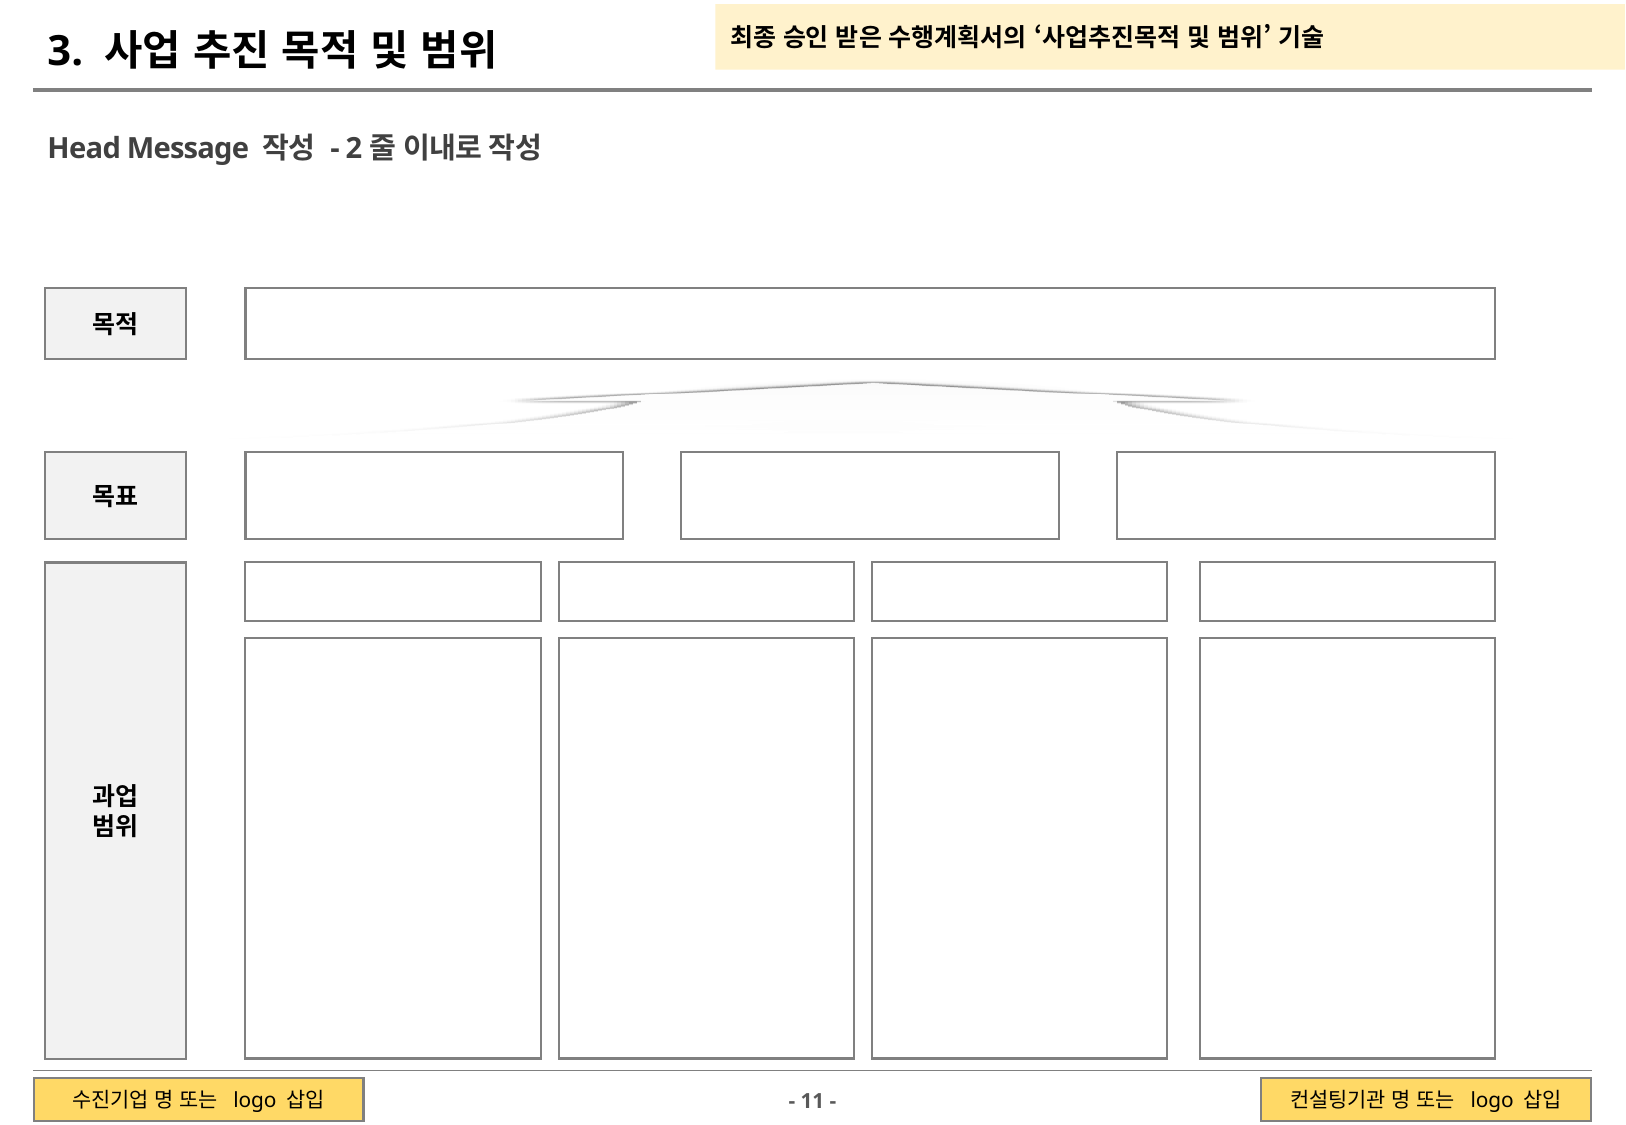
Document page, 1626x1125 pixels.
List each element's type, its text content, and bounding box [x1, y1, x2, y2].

text_box [558, 561, 855, 622]
text_box [1199, 637, 1496, 1060]
text_box [871, 637, 1168, 1060]
text_box [1116, 451, 1496, 540]
text_box [244, 287, 1496, 360]
text_box [244, 561, 542, 622]
text_box 과업 범위 [44, 561, 187, 1060]
text_box 최종 승인 받은 수행계획서의 ‘사업추진목적 및 범위’ 기술 [715, 4, 1625, 70]
picture [210, 378, 1533, 439]
text_box [871, 561, 1168, 622]
text_box Head Message 작성 - 2줄 이내로 작성 [32, 113, 1593, 173]
text_box 3. 사업 추진 목적 및 범위 [32, 16, 1061, 81]
text_box 목적 [44, 287, 187, 360]
text_box 목표 [44, 451, 187, 540]
text_box [680, 451, 1060, 540]
text_box [244, 637, 542, 1060]
text_box [244, 451, 624, 540]
text_box [558, 637, 855, 1060]
text_box [1199, 561, 1496, 622]
